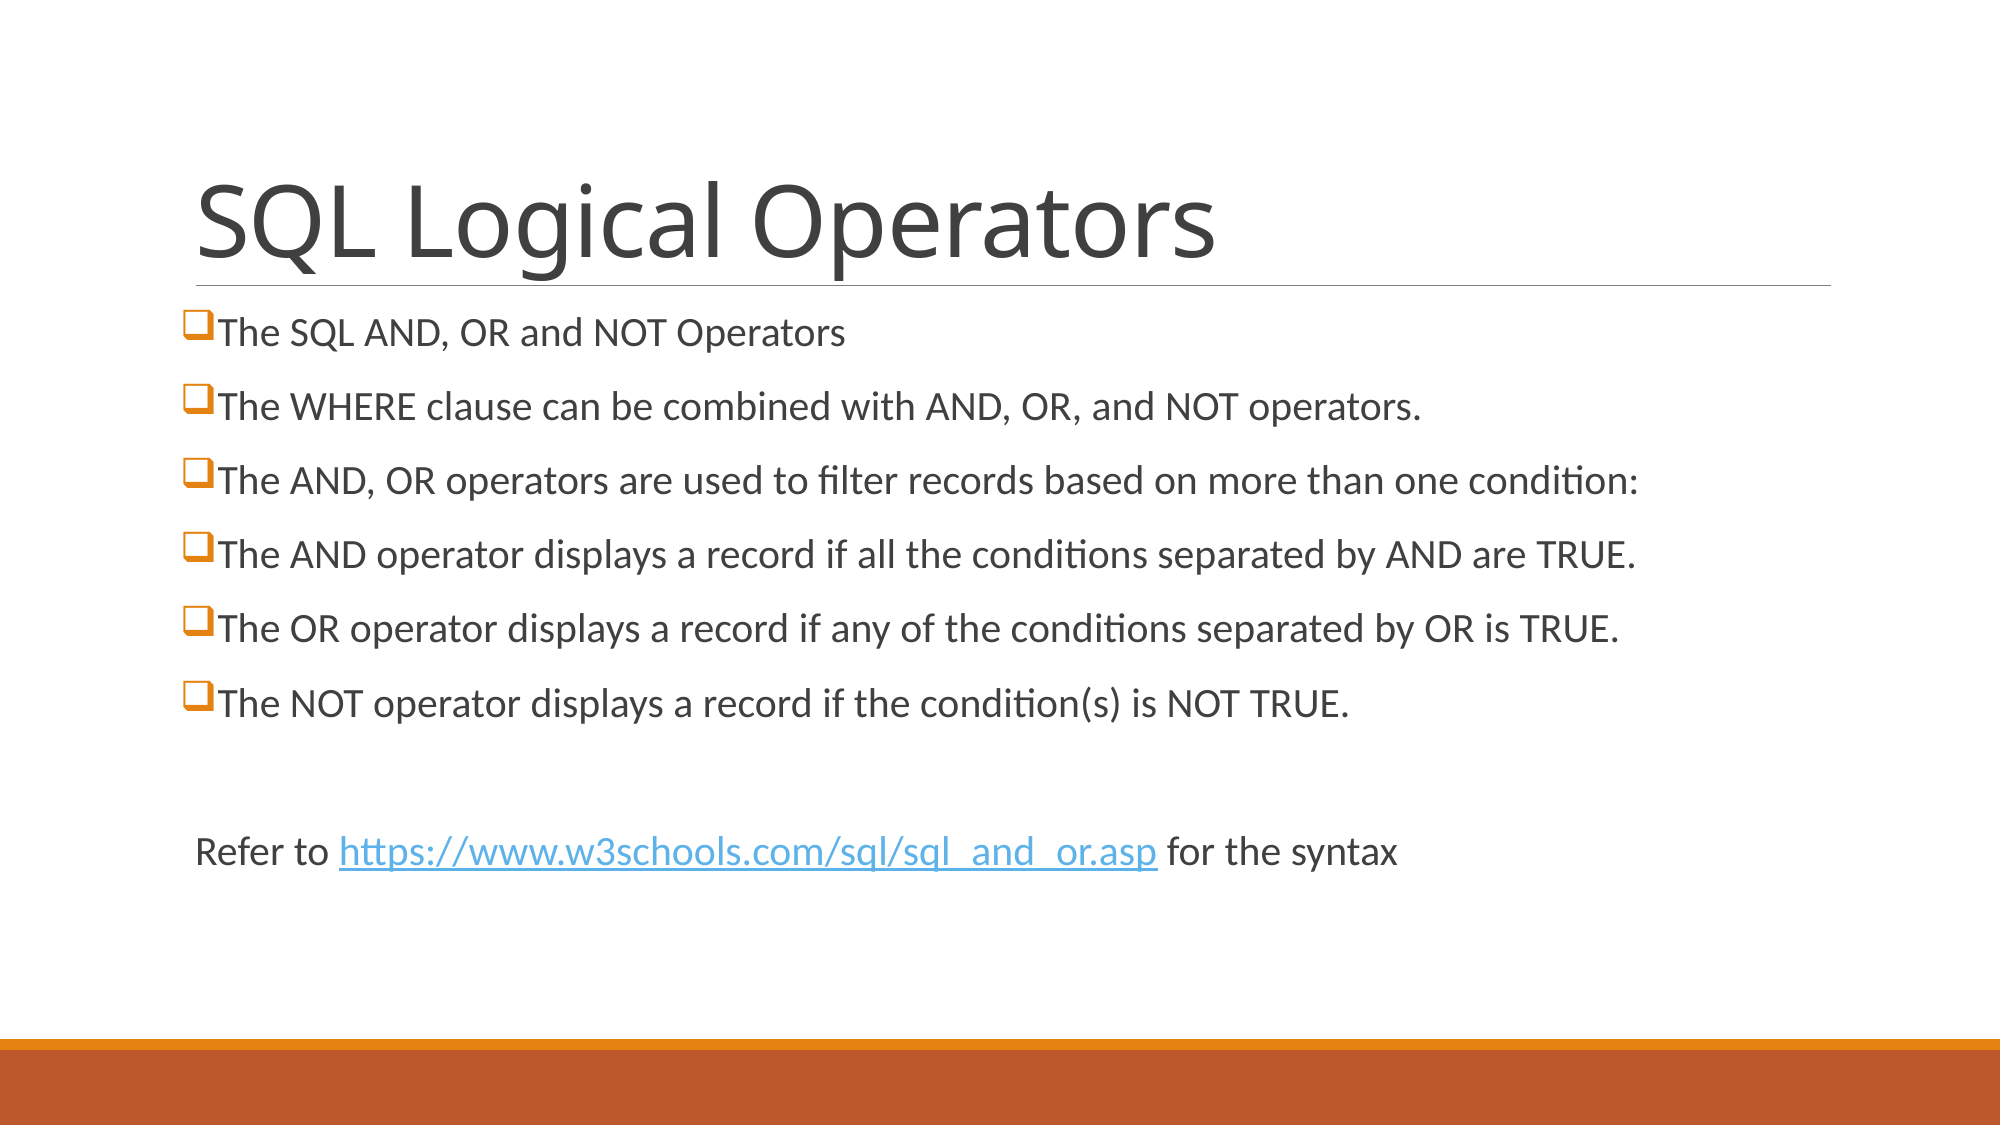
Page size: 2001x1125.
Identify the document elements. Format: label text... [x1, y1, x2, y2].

list The SQL AND, OR and NOT Operators The WHERE clause can be combined with AND, OR, and NOT operators. The AND, OR operators are used to filter records based on more than one condition: The AND operator displays a record if all the conditions separated by AND are TRUE. The OR operator displays a record if any of the conditions separated by OR is TRUE. The NOT operator displays a record if the condition(s) is NOT TRUE. Refer to https://www.w3schools.com/sql/sql_and_or.asp for the syntax [180, 302, 1830, 963]
title SQL Logical Operators [180, 47, 1830, 285]
